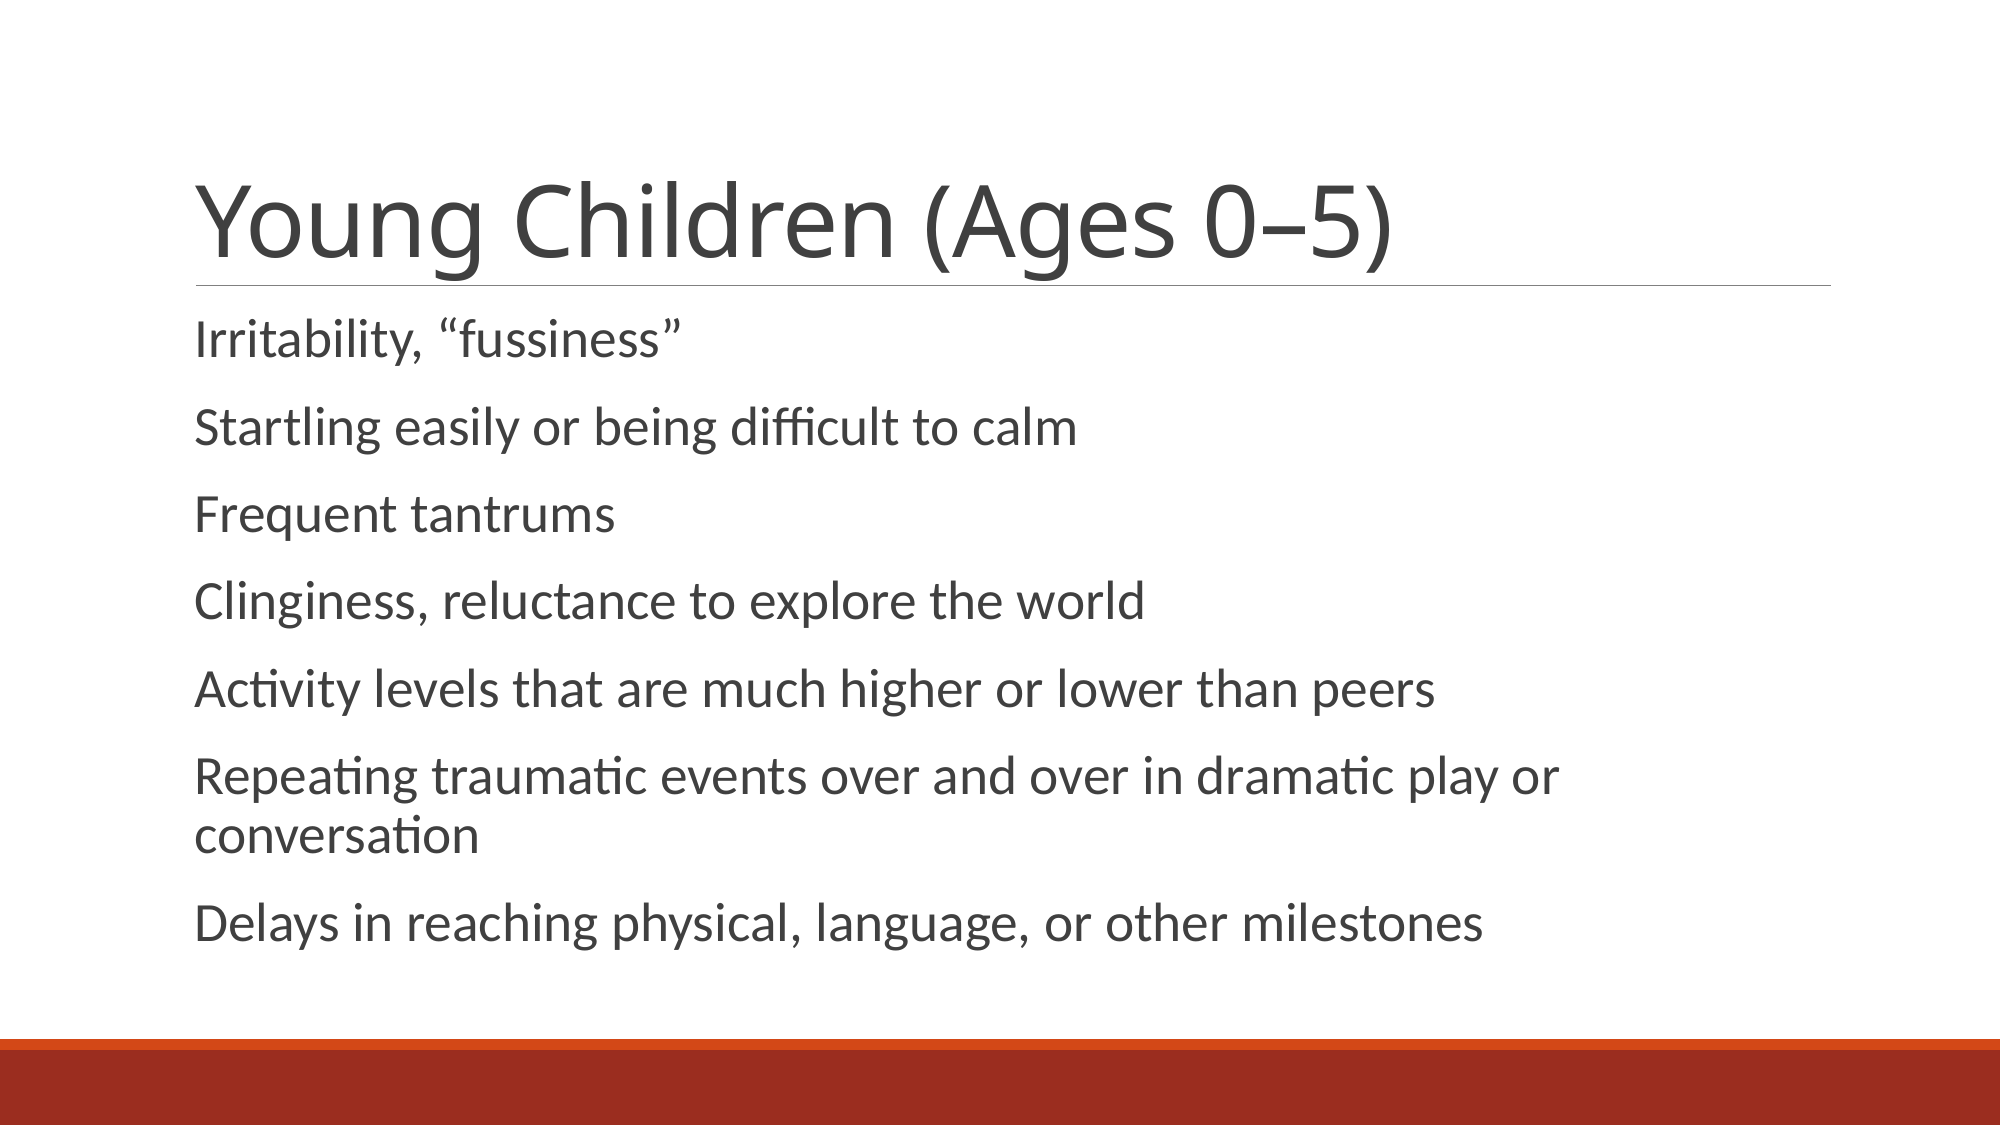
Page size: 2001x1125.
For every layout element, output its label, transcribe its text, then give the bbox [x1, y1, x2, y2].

list Irritability, “fussiness” Startling easily or being difficult to calm Frequent tantrums Clinginess, reluctance to explore the world Activity levels that are much higher or lower than peers Repeating traumatic events over and over in dramatic play or conversation Delays in reaching physical, language, or other milestones [180, 302, 1830, 963]
title Young Children (Ages 0–5) [180, 47, 1830, 285]
